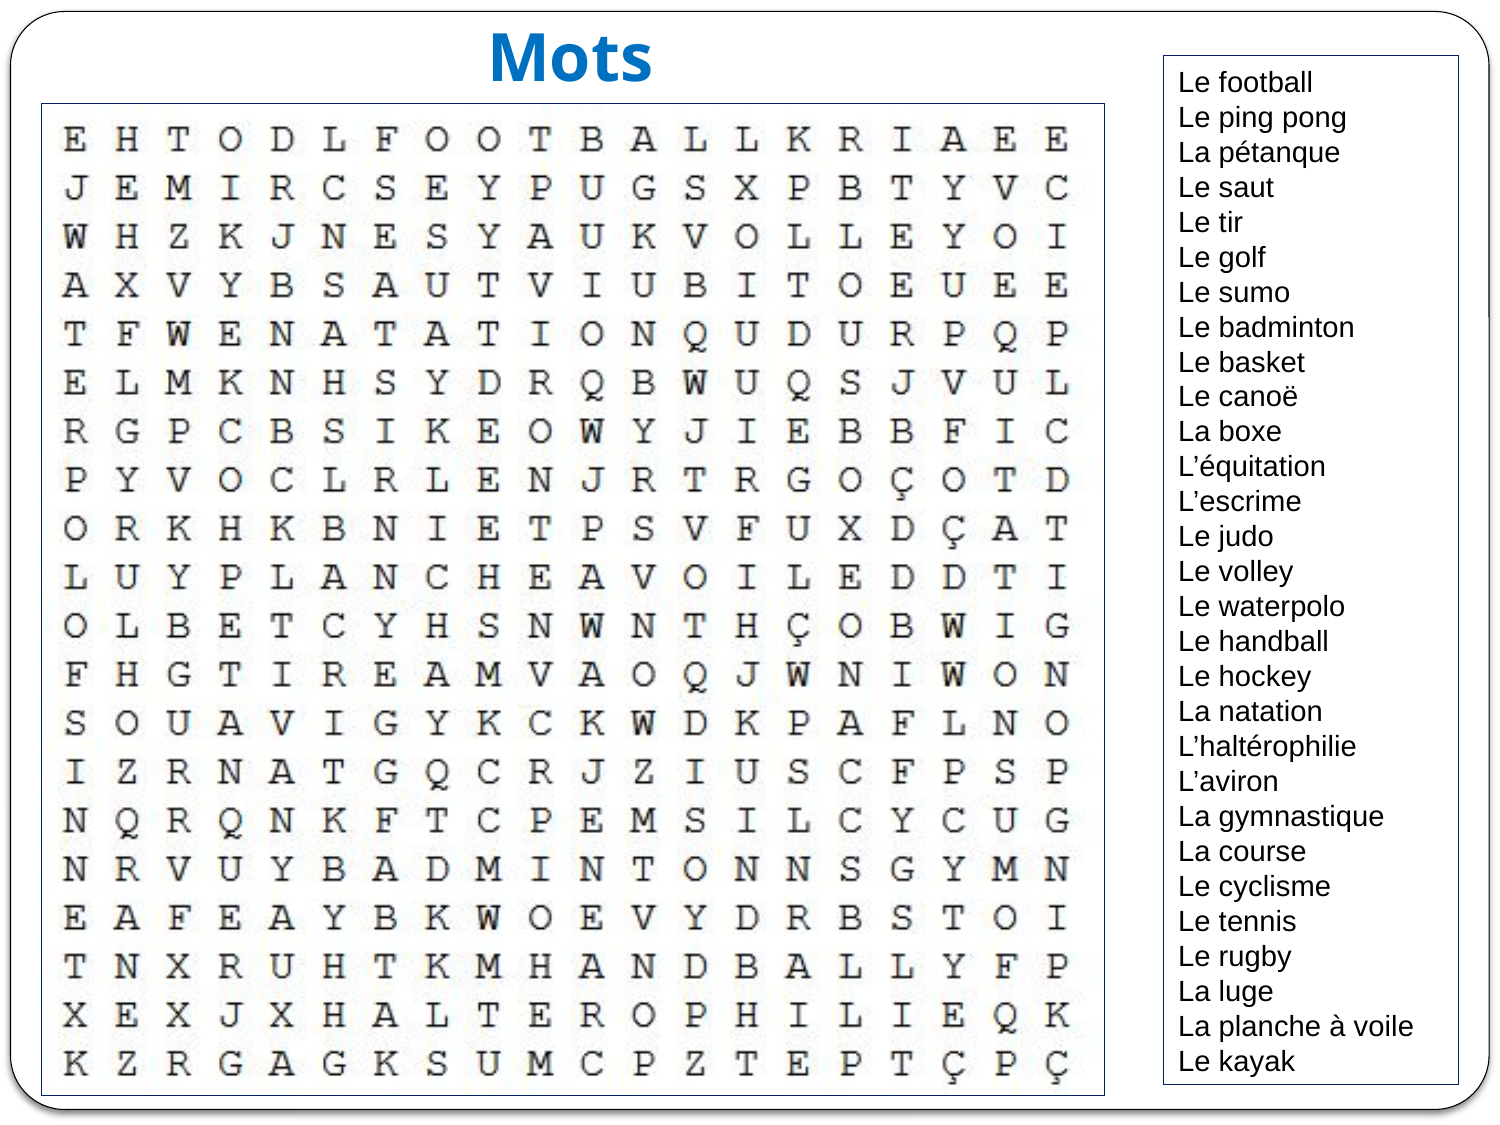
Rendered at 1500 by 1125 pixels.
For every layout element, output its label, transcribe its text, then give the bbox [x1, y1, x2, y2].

text_box Le football Le ping pong La pétanque Le saut Le tir Le golf Le sumo Le badminton Le basket Le canoë La boxe L’équitation L’escrime Le judo Le volley Le waterpolo Le handball Le hockey La natation L’haltérophilie L’aviron La gymnastique La course Le cyclisme Le tennis Le rugby La luge La planche à voile Le kayak [1163, 55, 1459, 1085]
text_box Mots mêlés [472, 7, 880, 101]
picture [41, 103, 1105, 1097]
